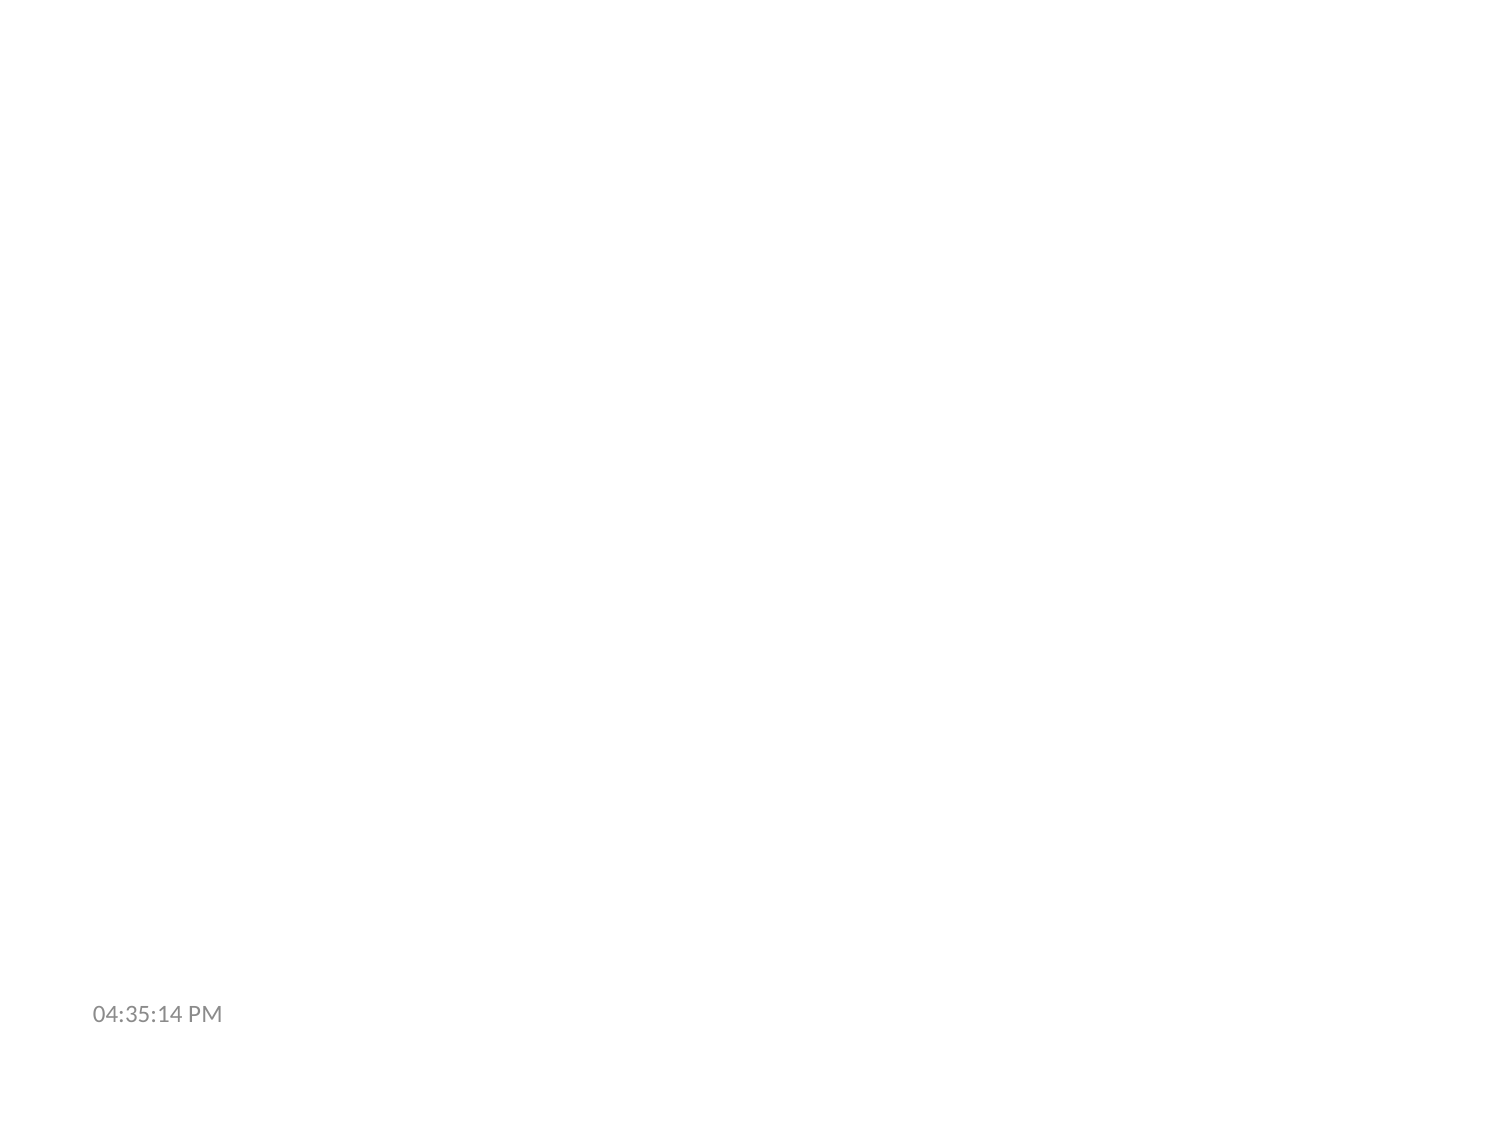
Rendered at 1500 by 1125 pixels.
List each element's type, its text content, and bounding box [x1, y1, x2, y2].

text_box 3:35:09 PM [77, 982, 428, 1043]
